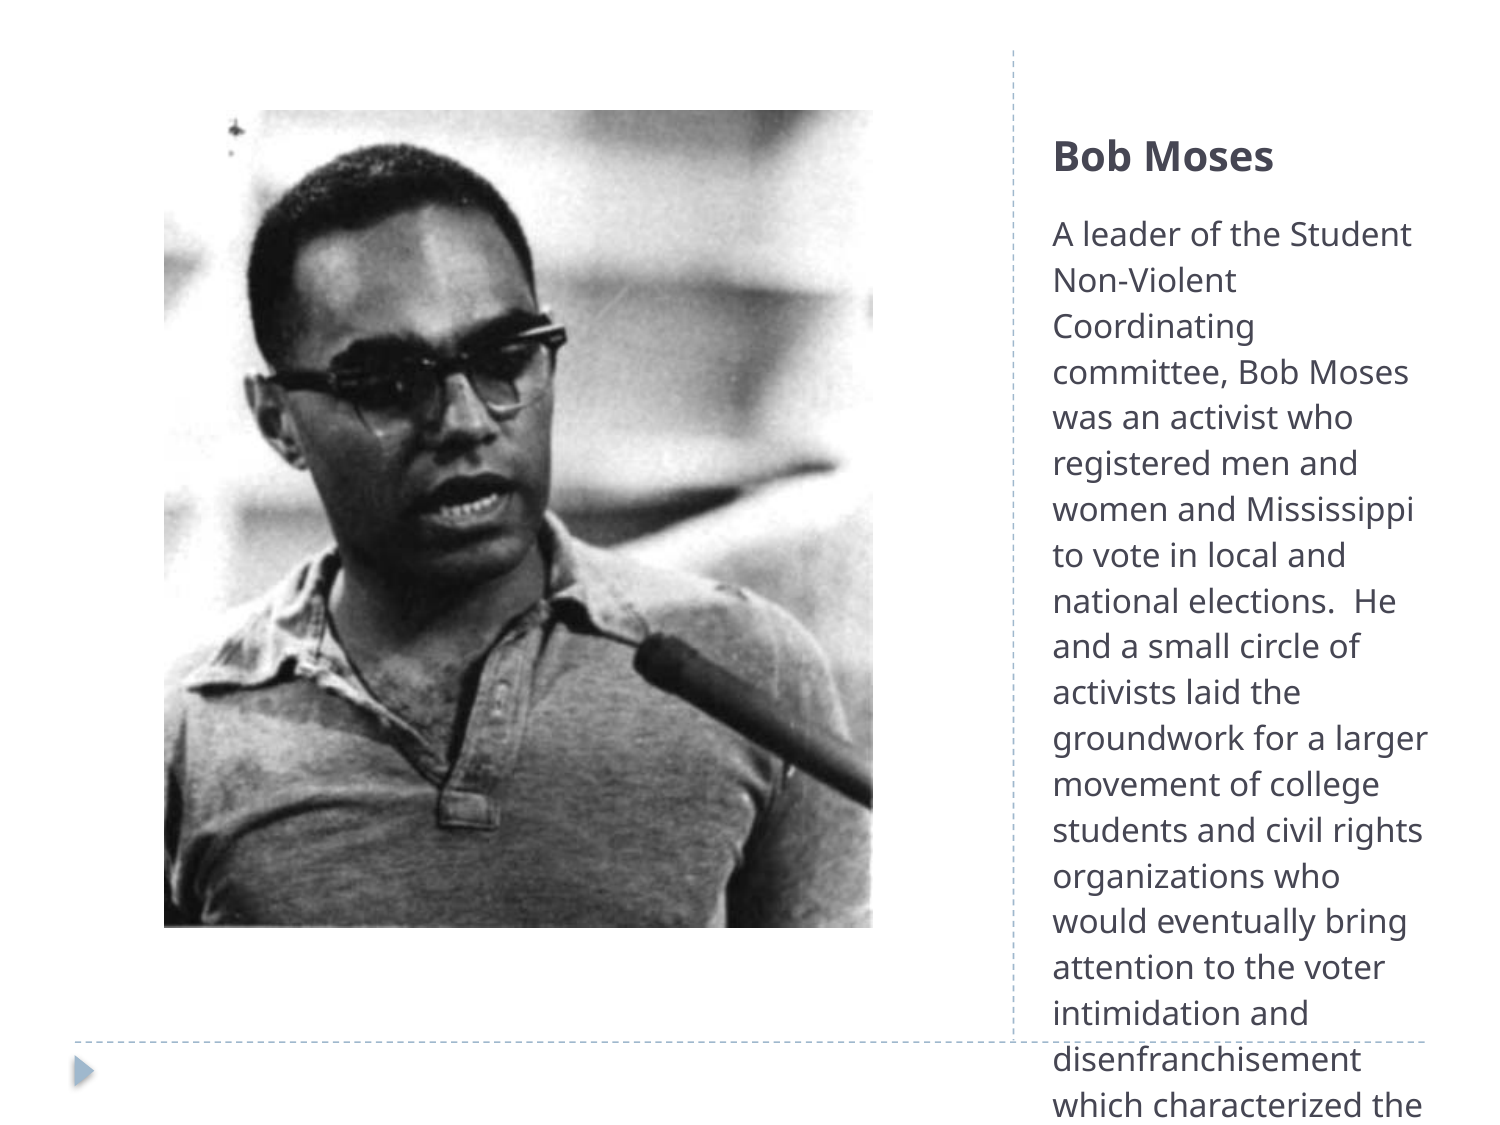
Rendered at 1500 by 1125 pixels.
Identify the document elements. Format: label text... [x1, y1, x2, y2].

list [164, 109, 873, 928]
title Bob Moses [1037, 50, 1450, 188]
list A leader of the Student Non-Violent Coordinating committee, Bob Moses was an activist who registered men and women and Mississippi to vote in local and national elections. He and a small circle of activists laid the groundwork for a larger movement of college students and civil rights organizations who would eventually bring attention to the voter intimidation and disenfranchisement which characterized the Deep South through the 1960s. [1037, 200, 1450, 995]
